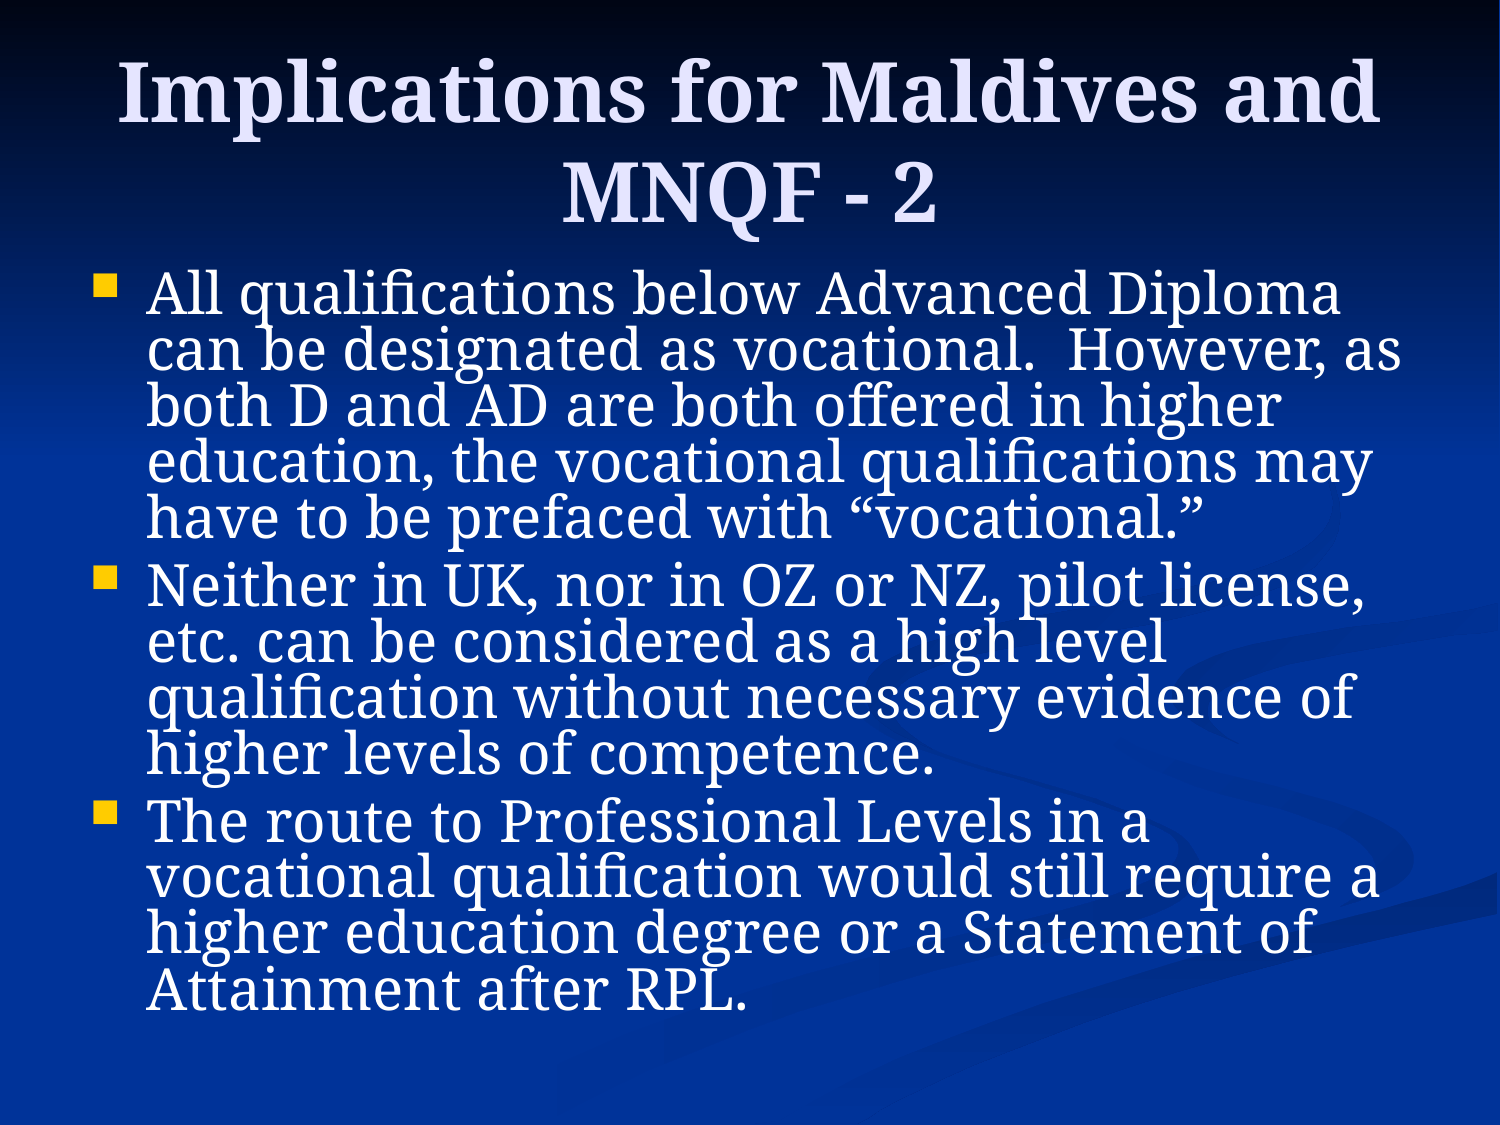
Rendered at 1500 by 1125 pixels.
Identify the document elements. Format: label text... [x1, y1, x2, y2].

list All qualifications below Advanced Diploma can be designated as vocational. However, as both D and AD are both offered in higher education, the vocational qualifications may have to be prefaced with “vocational.” Neither in UK, nor in OZ or NZ, pilot license, etc. can be considered as a high level qualification without necessary evidence of higher levels of competence. The route to Professional Levels in a vocational qualification would still require a higher education degree or a Statement of Attainment after RPL. [74, 262, 1426, 1006]
title Implications for Maldives and MNQF - 2 [74, 44, 1426, 233]
